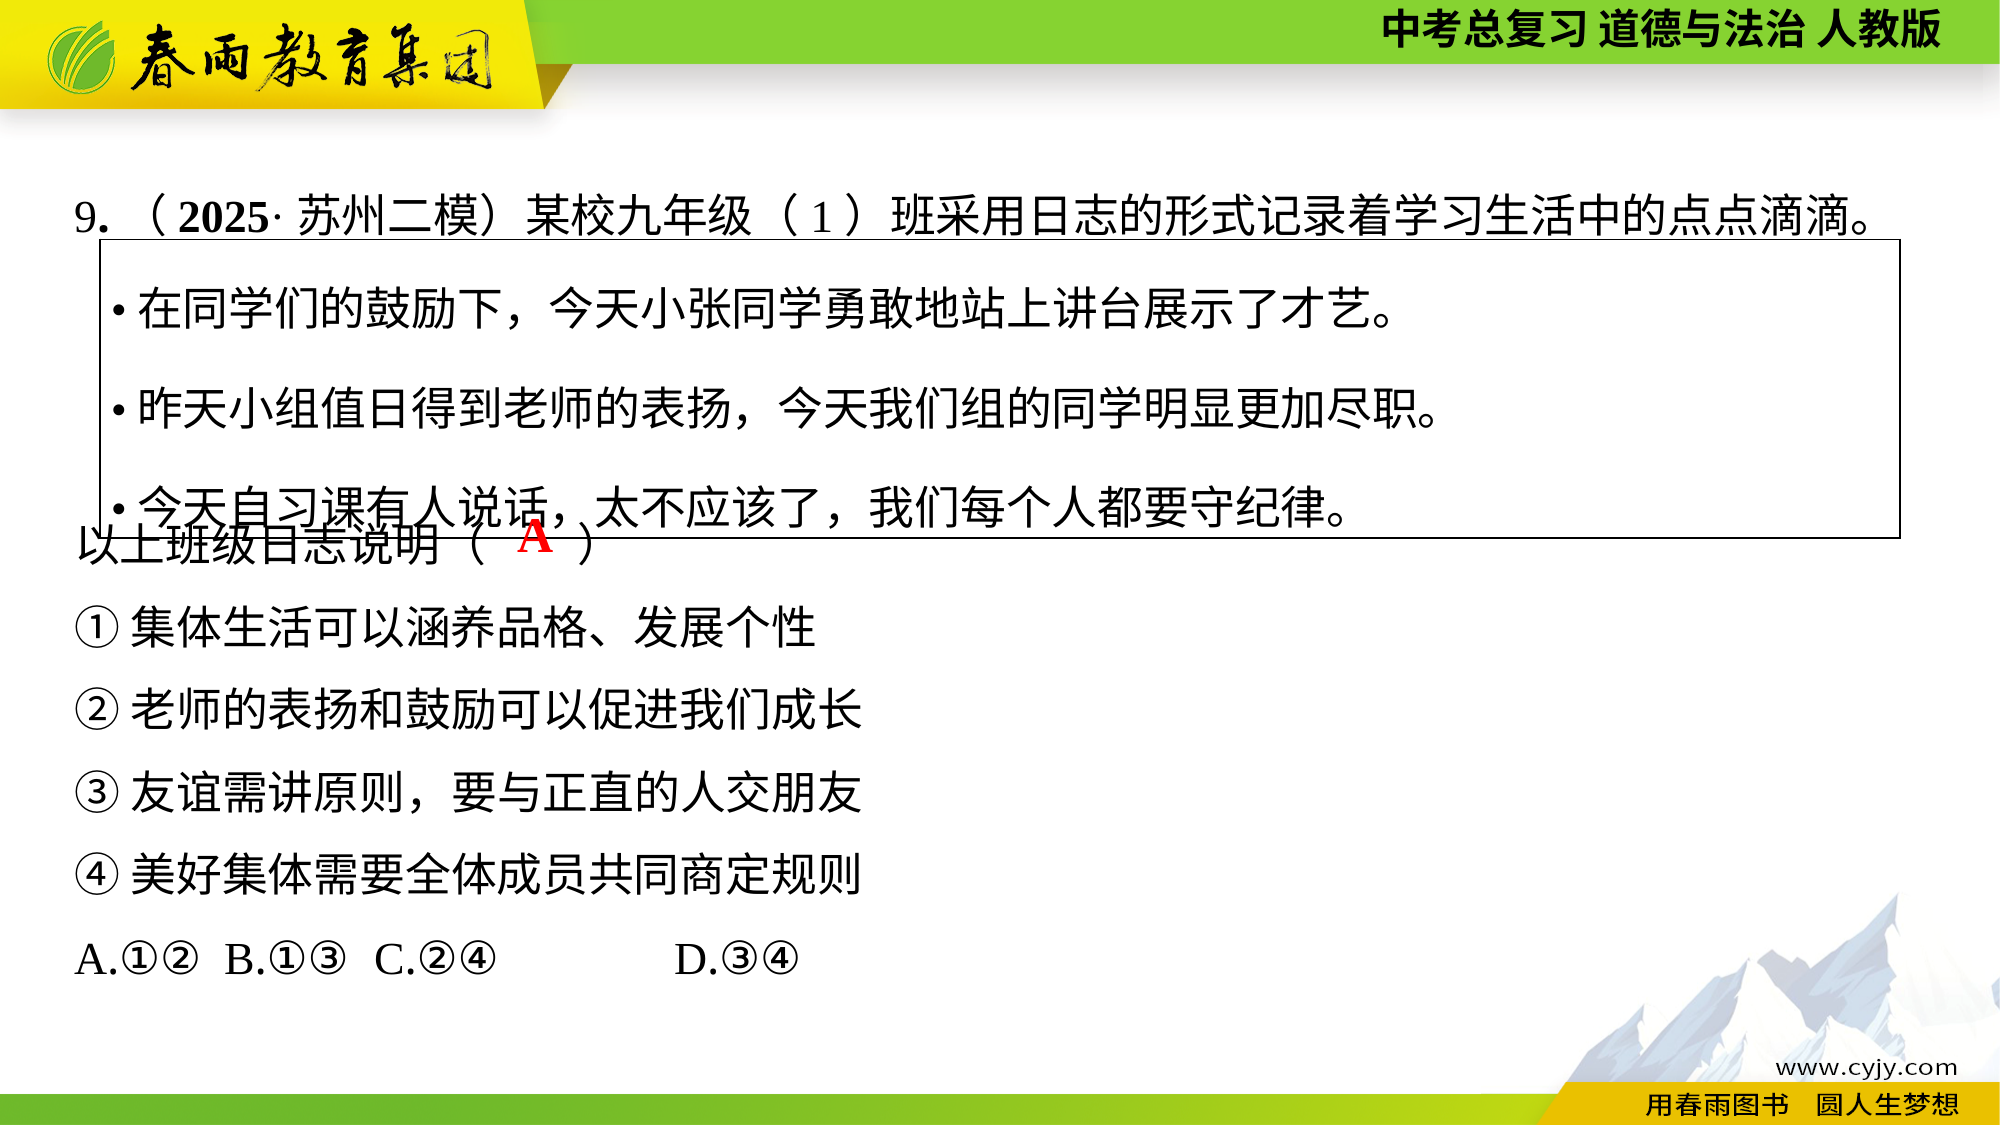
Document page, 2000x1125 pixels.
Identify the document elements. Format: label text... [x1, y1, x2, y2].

text_box A [502, 495, 569, 570]
list 9.（2025·苏州二模）某校九年级（1）班采用日志的形式记录着学习生活中的点点滴滴。 以上班级日志说明（ ） ①集体生活可以涵养品格、发展个性 ②老师的表扬和鼓励可以促进我们成长 ③友谊需讲原则，要与正直的人交朋友 ④美好集体需要全体成员共同商定规则 A.①② B.①③ C.②④ D.③④ [59, 151, 1944, 1000]
table_header •在同学们的鼓励下，今天小张同学勇敢地站上讲台展示了才艺。 •昨天小组值日得到老师的表扬，今天我们组的同学明显更加尽职。 •今天自习课有人说话，太不应该了，我们每个人都要守纪律。 [101, 240, 1899, 537]
picture [0, 0, 2000, 1125]
